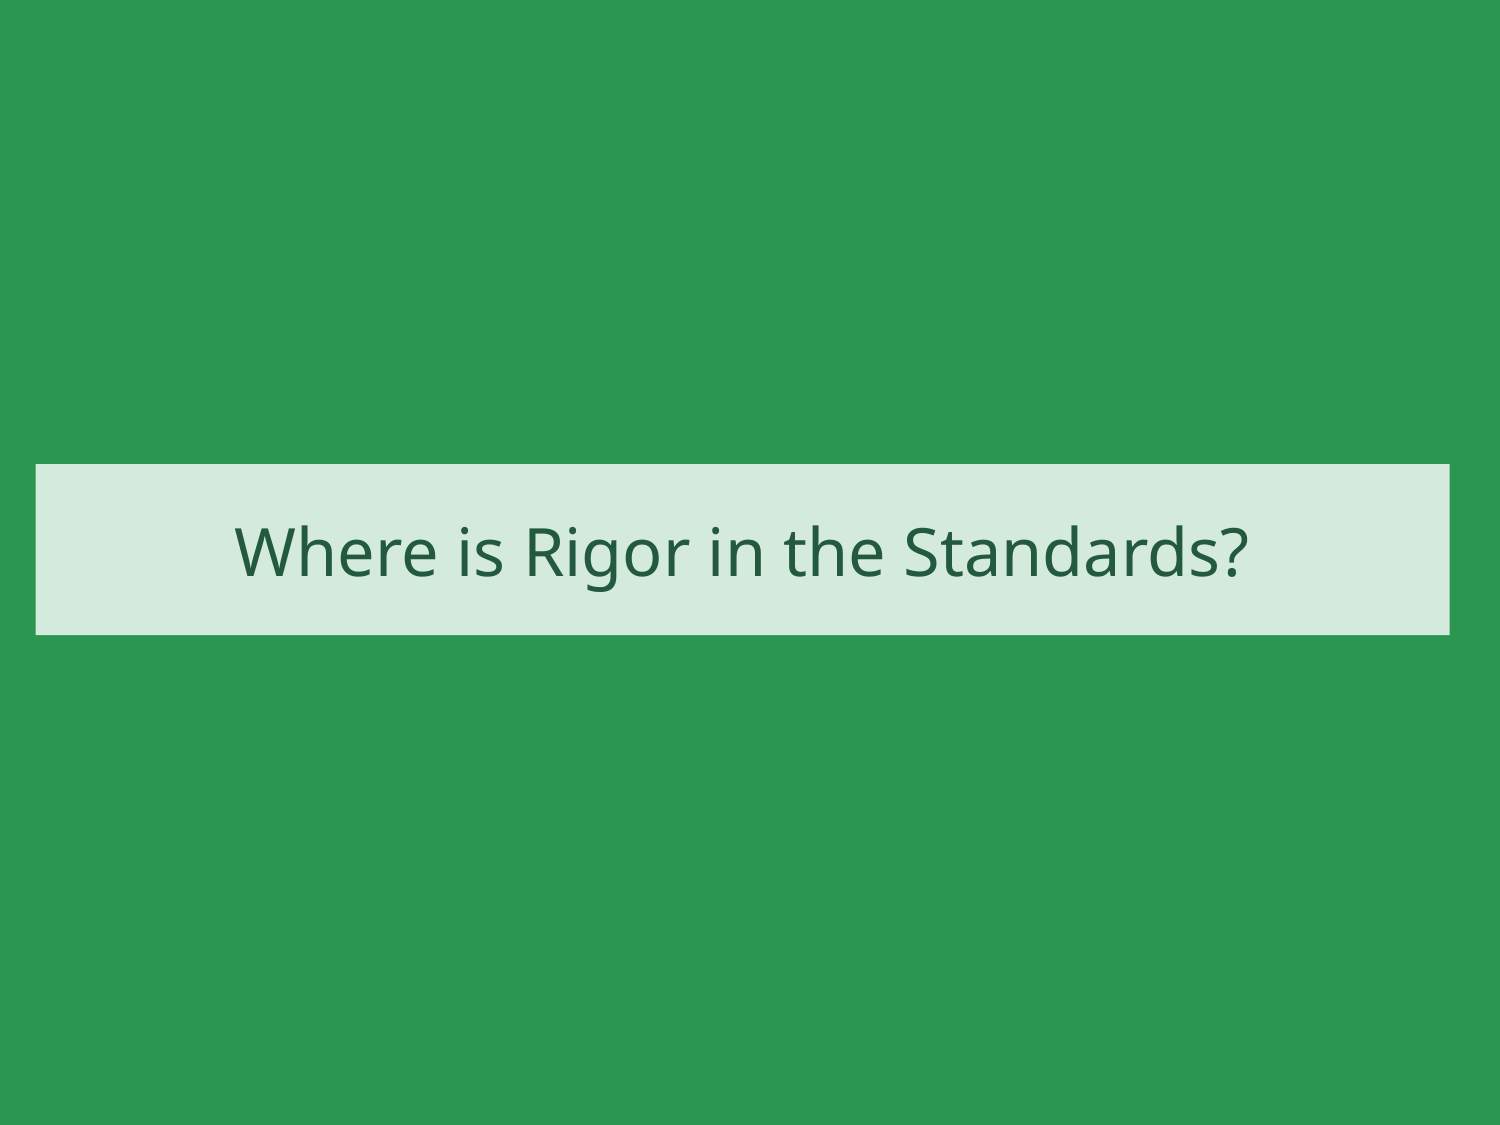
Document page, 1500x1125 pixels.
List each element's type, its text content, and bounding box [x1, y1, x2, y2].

title Where is Rigor in the Standards? [35, 464, 1450, 636]
